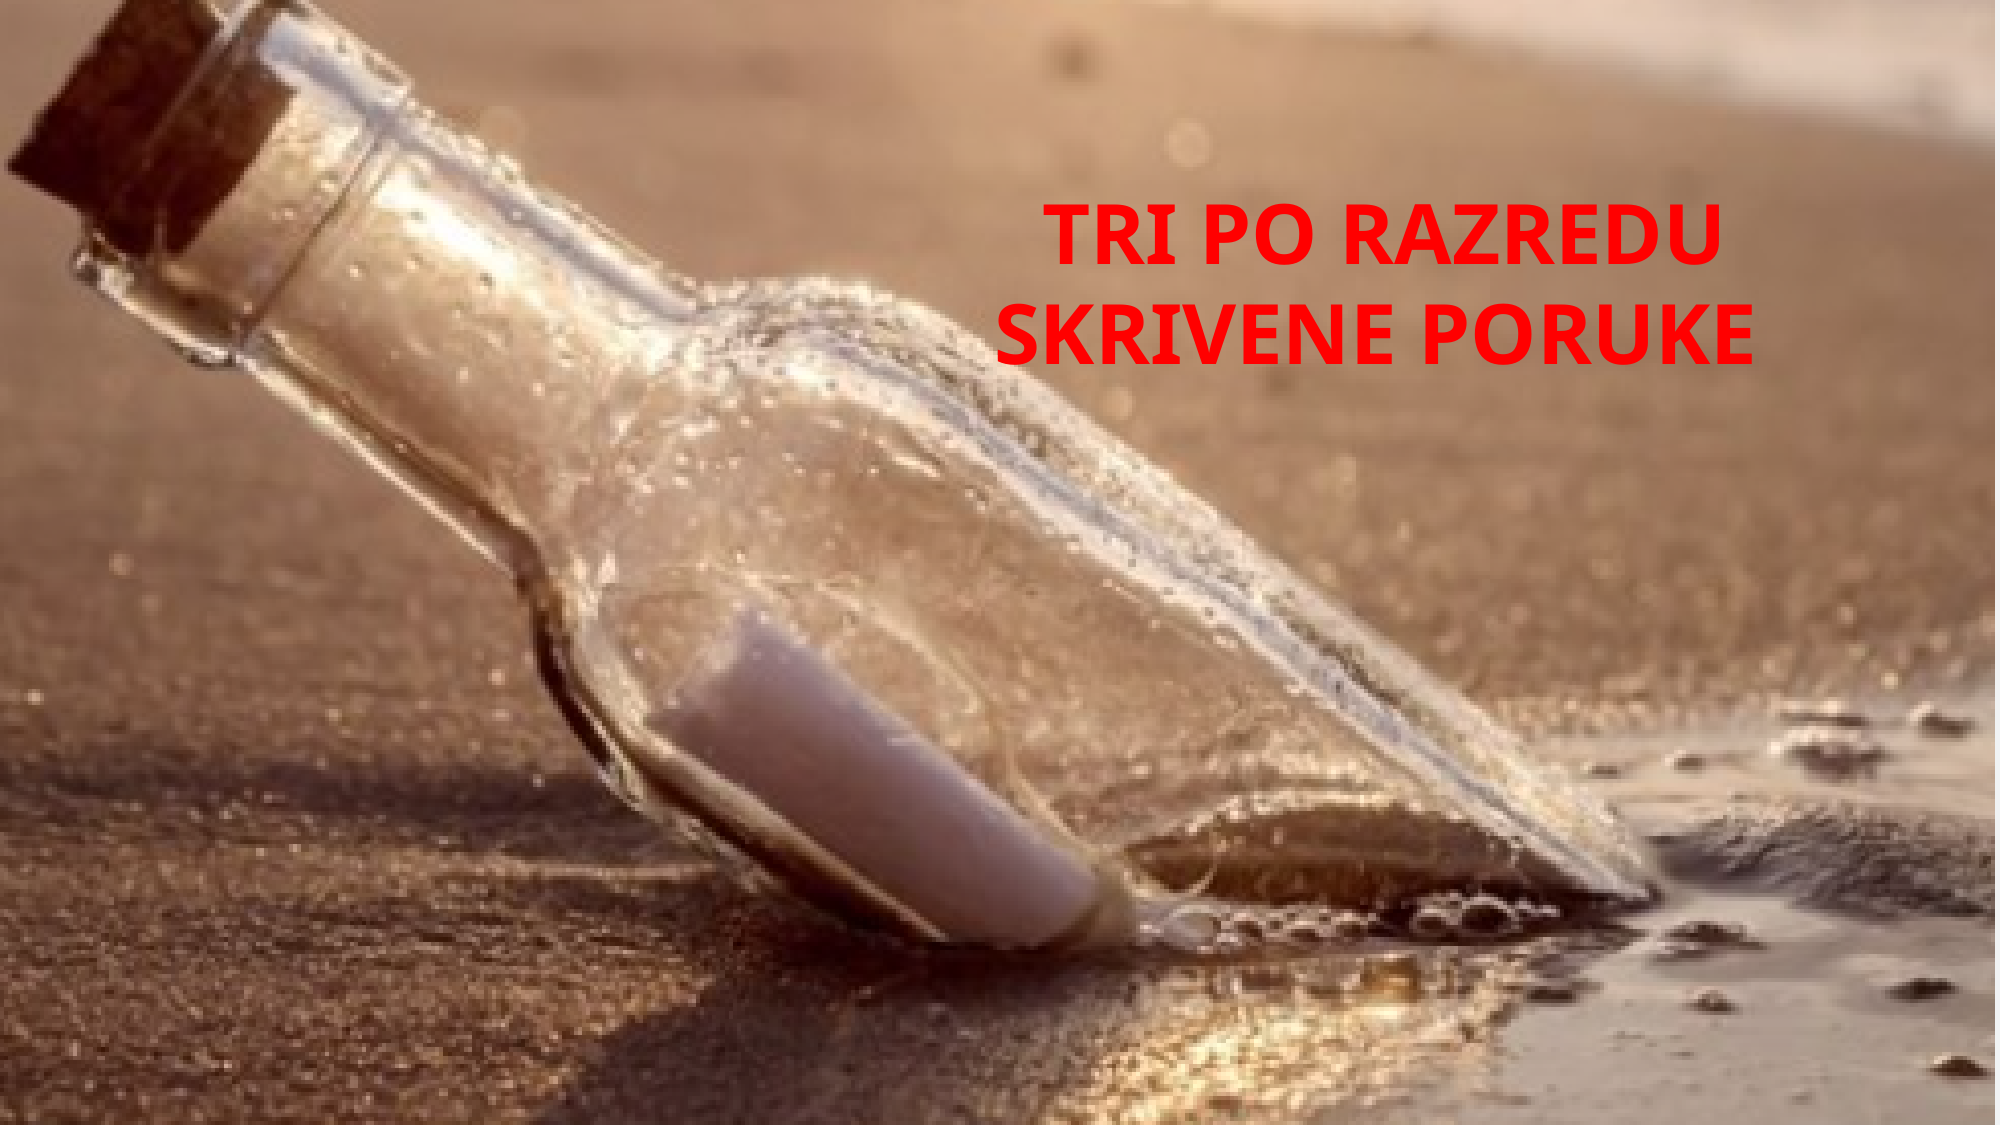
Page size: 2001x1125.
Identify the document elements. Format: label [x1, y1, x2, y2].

list [0, 0, 2000, 1125]
